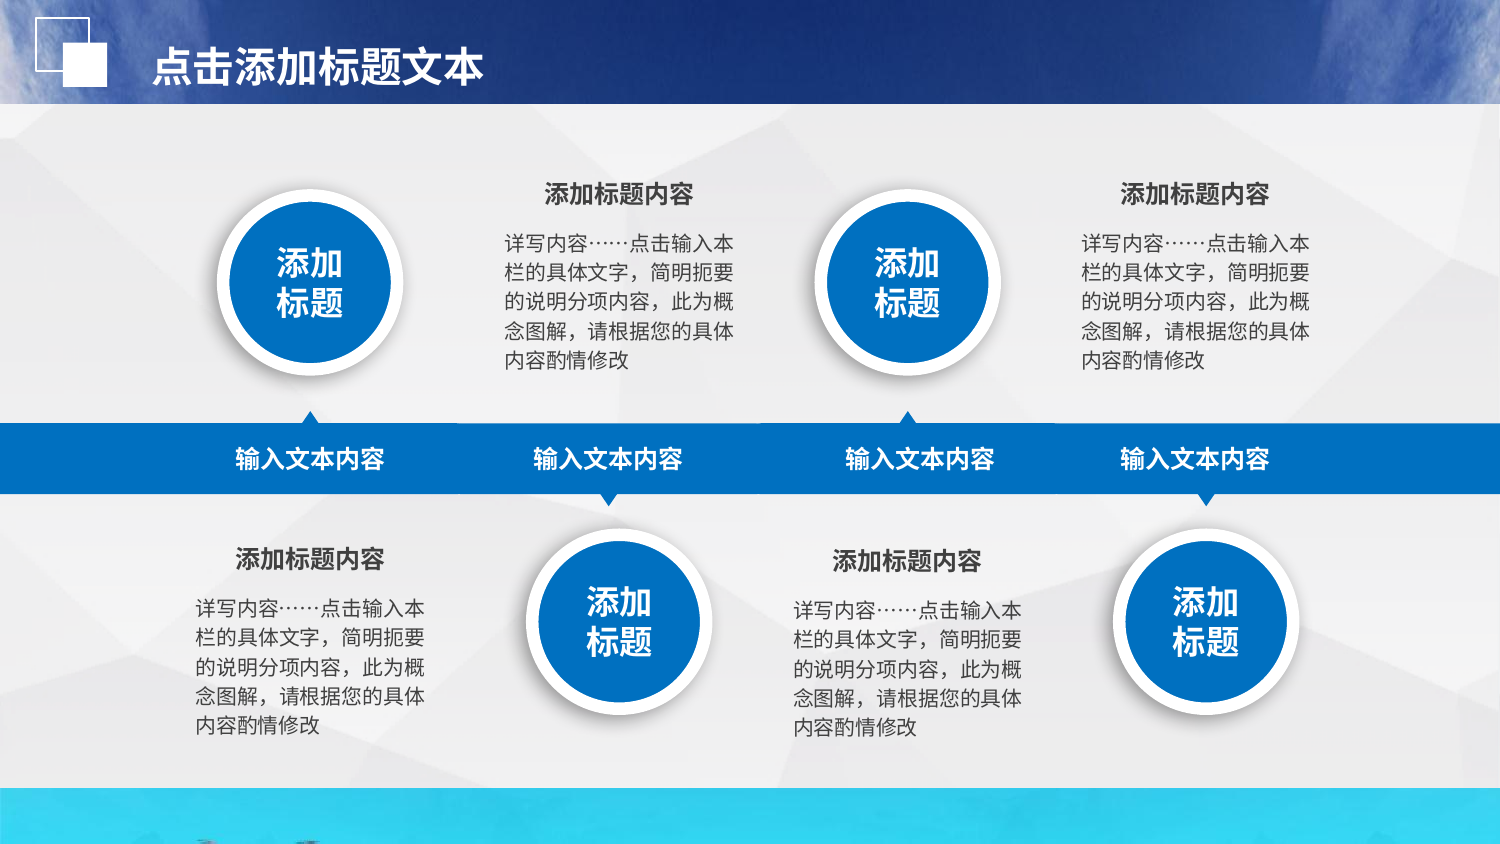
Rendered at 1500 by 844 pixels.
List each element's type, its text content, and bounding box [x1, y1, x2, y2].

text_box 添加标题 [1160, 581, 1253, 662]
text_box [820, 195, 995, 370]
text_box 详写内容……点击输入本栏的具体文字，简明扼要的说明分项内容，此为概念图解，请根据您的具体内容酌情修改 [793, 593, 1023, 740]
text_box 添加标题内容 [521, 178, 718, 209]
text_box 详写内容……点击输入本栏的具体文字，简明扼要的说明分项内容，此为概念图解，请根据您的具体内容酌情修改 [1081, 226, 1311, 373]
text_box 添加标题 [264, 242, 357, 322]
picture [0, 495, 1500, 844]
text_box 添加标题内容 [212, 543, 409, 574]
text_box 添加标题内容 [809, 545, 1006, 576]
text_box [1047, 423, 1500, 507]
text_box [223, 195, 398, 370]
text_box 添加标题 [573, 581, 666, 662]
text_box 添加标题 [861, 242, 954, 322]
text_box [449, 423, 768, 507]
text_box 添加标题内容 [1097, 178, 1294, 209]
picture [0, 0, 1500, 423]
text_box [1119, 534, 1294, 709]
text_box 详写内容……点击输入本栏的具体文字，简明扼要的说明分项内容，此为概念图解，请根据您的具体内容酌情修改 [195, 591, 425, 738]
text_box [532, 534, 707, 709]
text_box 详写内容……点击输入本栏的具体文字，简明扼要的说明分项内容，此为概念图解，请根据您的具体内容酌情修改 [504, 226, 734, 373]
text_box 点击添加标题文本 [136, 33, 501, 99]
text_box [748, 410, 1067, 495]
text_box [0, 410, 470, 495]
